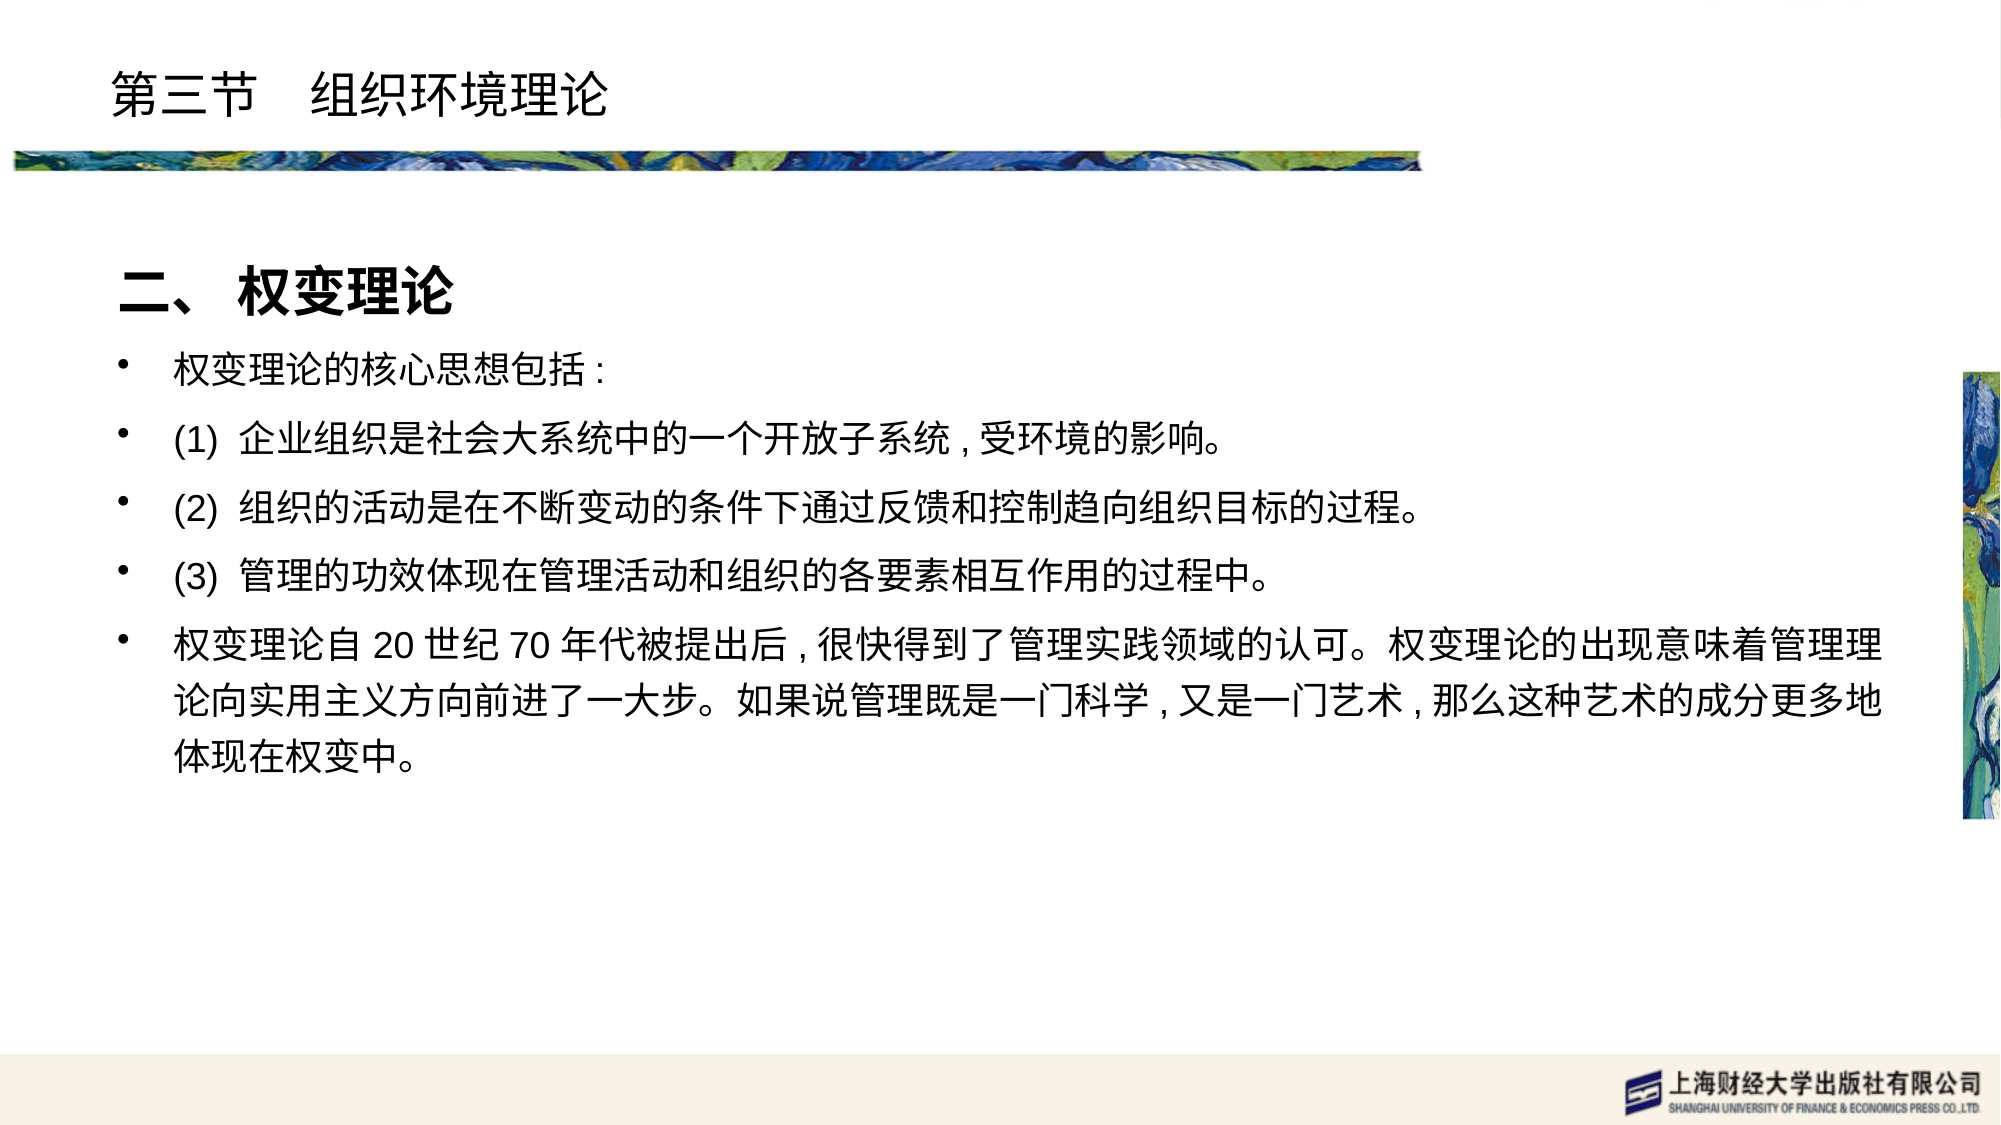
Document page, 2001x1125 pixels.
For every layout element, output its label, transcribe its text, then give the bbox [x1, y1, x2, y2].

list 二、 权变理论 权变理论的核心思想包括: (1) 企业组织是社会大系统中的一个开放子系统,受环境的影响。 (2) 组织的活动是在不断变动的条件下通过反馈和控制趋向组织目标的过程。 (3) 管理的功效体现在管理活动和组织的各要素相互作用的过程中。 权变理论自20世纪70年代被提出后,很快得到了管理实践领域的认可。权变理论的出现意味着管理理论向实用主义方向前进了一大步。如果说管理既是一门科学,又是一门艺术,那么这种艺术的成分更多地体现在权变中。 [102, 233, 1898, 1032]
picture [0, 0, 2001, 1125]
title 第三节 组织环境理论 [94, 42, 1451, 146]
